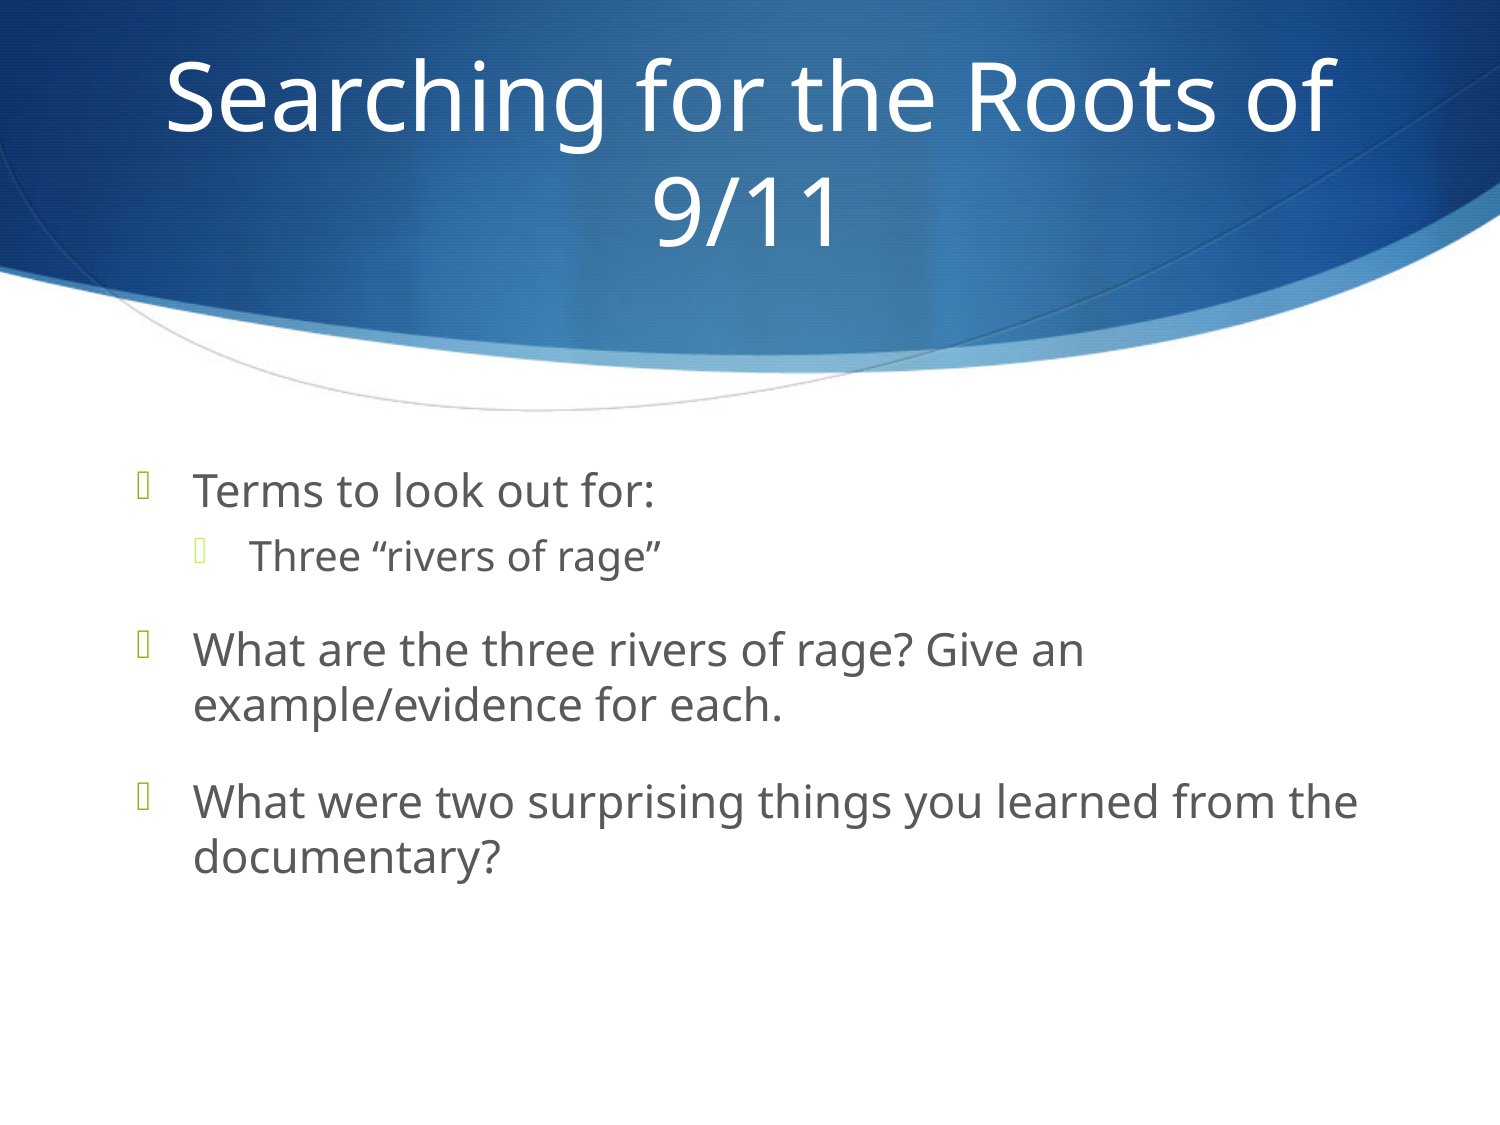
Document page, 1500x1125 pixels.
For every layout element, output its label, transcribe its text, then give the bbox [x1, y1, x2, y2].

picture [0, 0, 1500, 1125]
list Terms to look out for: Three “rivers of rage” What are the three rivers of rage? Give an example/evidence for each. What were two surprising things you learned from the documentary? [121, 454, 1379, 991]
title Searching for the Roots of 9/11 [75, 56, 1425, 245]
